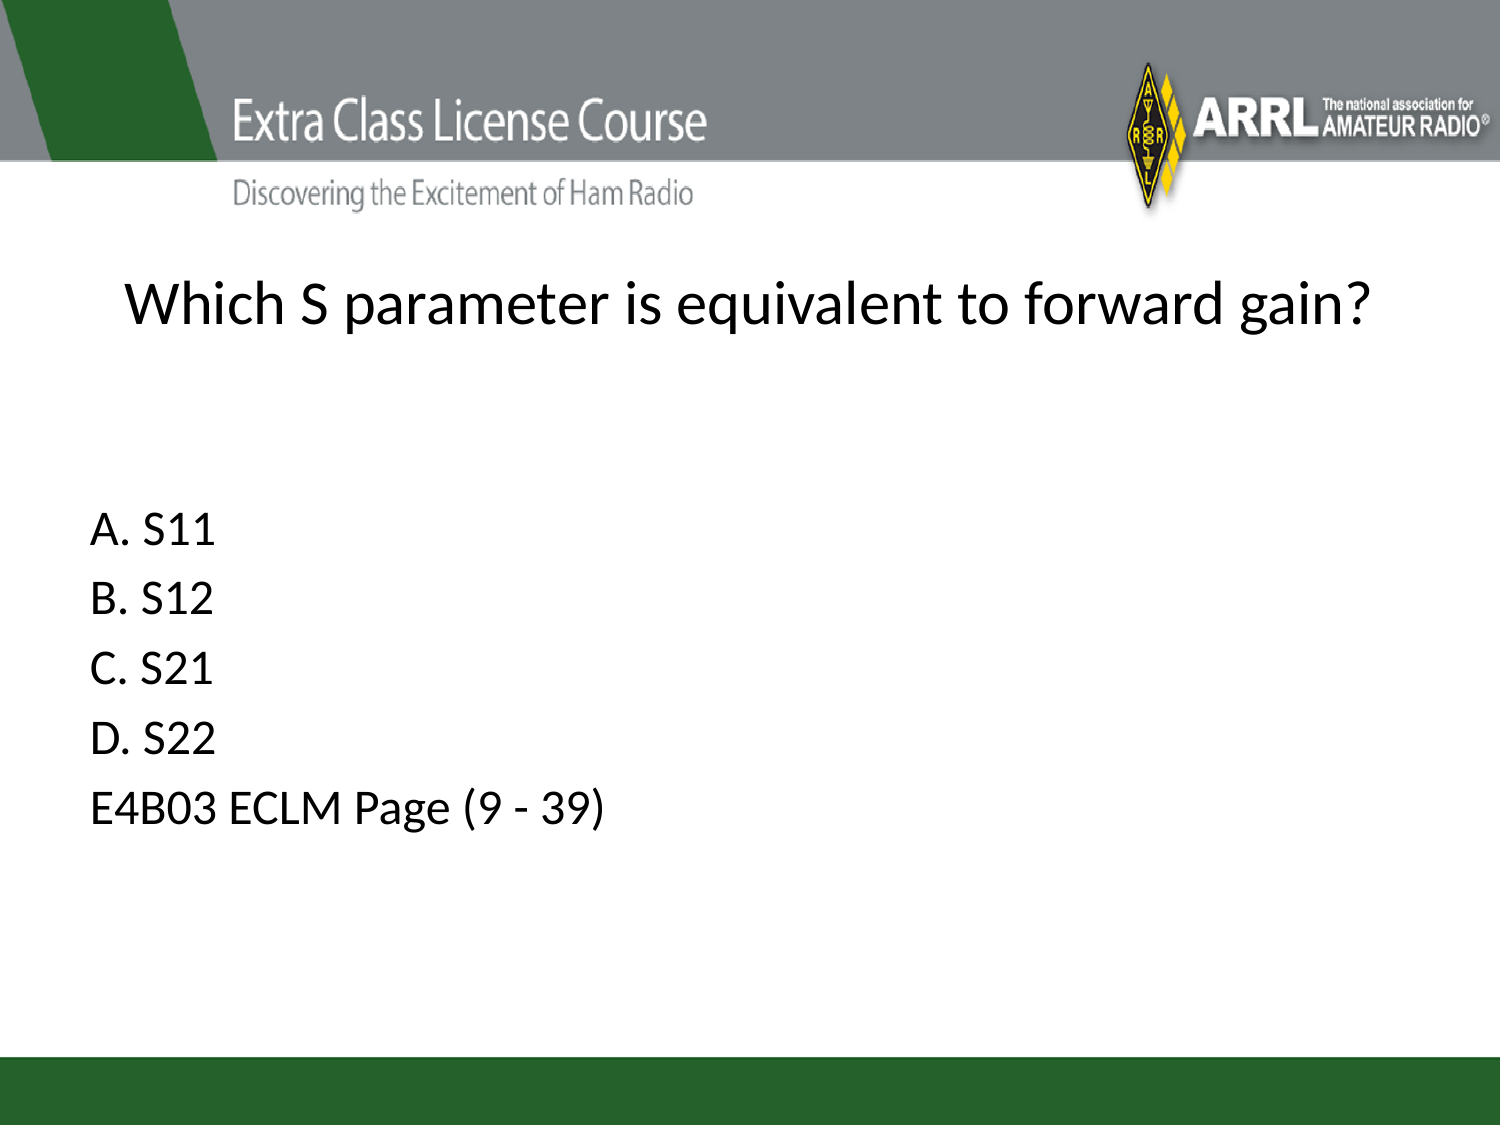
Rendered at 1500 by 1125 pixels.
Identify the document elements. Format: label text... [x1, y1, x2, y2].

title Which S parameter is equivalent to forward gain? [75, 254, 1425, 435]
list A. S11 B. S12 C. S21 D. S22 E4B03 ECLM Page (9 - 39) [75, 487, 1425, 1005]
picture [0, 0, 1500, 1125]
